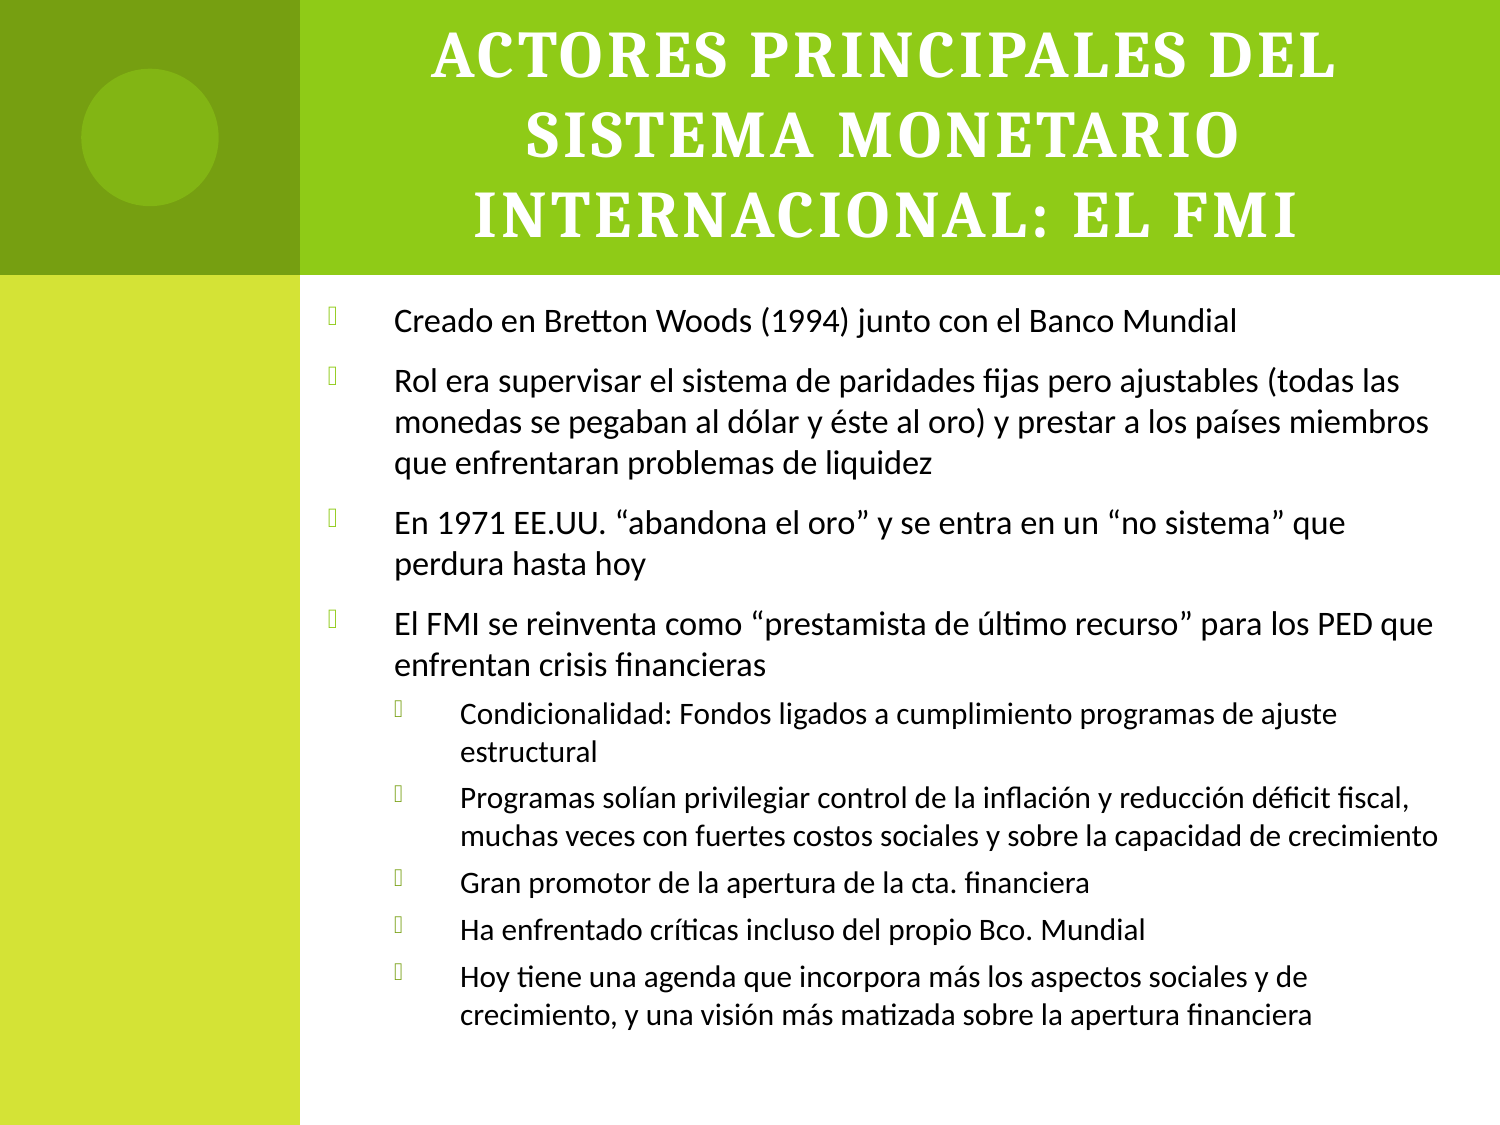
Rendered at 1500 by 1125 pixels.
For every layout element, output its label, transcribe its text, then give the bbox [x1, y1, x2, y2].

title Actores principales del sistema monetario internacional: El FMI [324, 37, 1447, 225]
list Creado en Bretton Woods (1994) junto con el Banco Mundial Rol era supervisar el sistema de paridades fijas pero ajustables (todas las monedas se pegaban al dólar y éste al oro) y prestar a los países miembros que enfrentaran problemas de liquidez En 1971 EE.UU. “abandona el oro” y se entra en un “no sistema” que perdura hasta hoy El FMI se reinventa como “prestamista de último recurso” para los PED que enfrentan crisis financieras Condicionalidad: Fondos ligados a cumplimiento programas de ajuste estructural Programas solían privilegiar control de la inflación y reducción déficit fiscal, muchas veces con fuertes costos sociales y sobre la capacidad de crecimiento Gran promotor de la apertura de la cta. financiera Ha enfrentado críticas incluso del propio Bco. Mundial Hoy tiene una agenda que incorpora más los aspectos sociales y de crecimiento, y una visión más matizada sobre la apertura financiera [312, 290, 1471, 1083]
